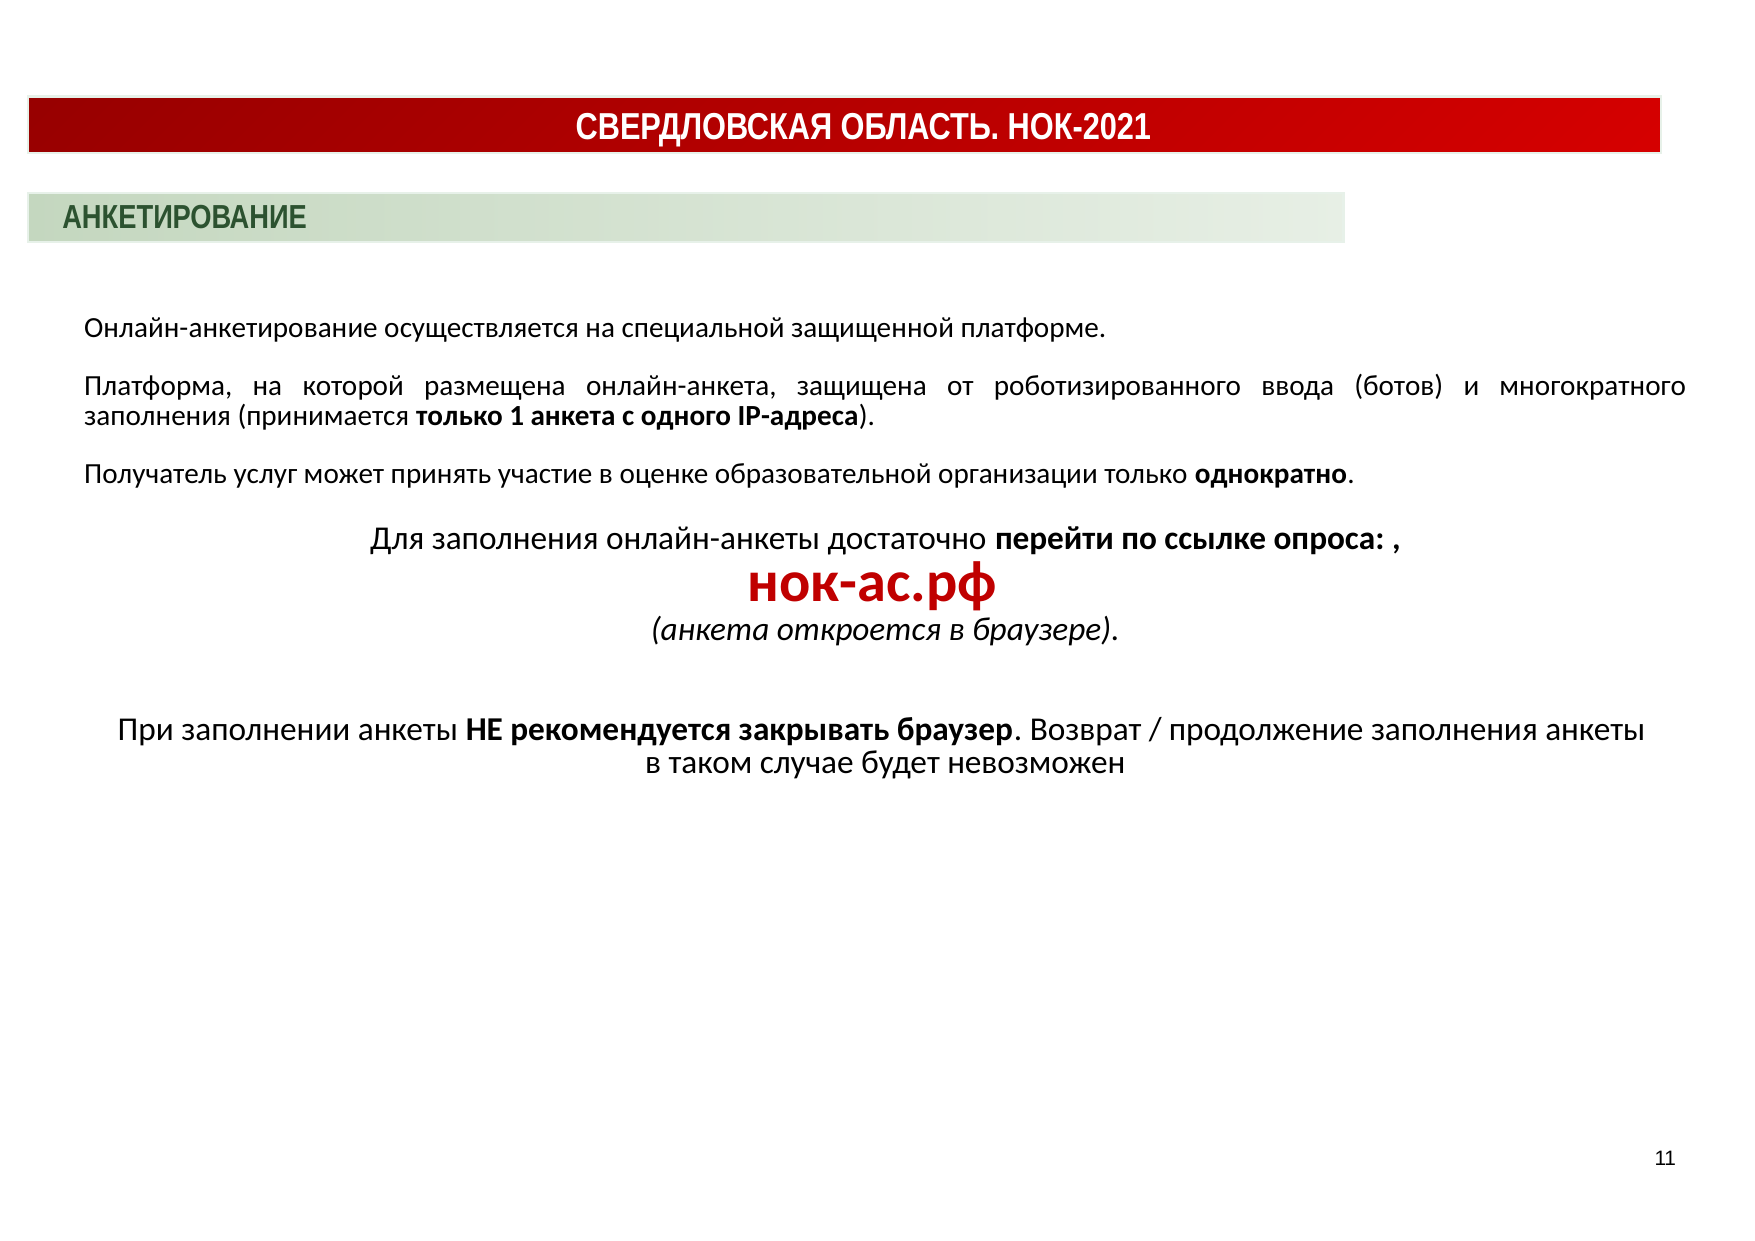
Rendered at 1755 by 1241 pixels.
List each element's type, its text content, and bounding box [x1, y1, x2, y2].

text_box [27, 192, 1344, 243]
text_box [27, 96, 1662, 154]
slide_number 11 [1283, 1136, 1694, 1223]
table_header Онлайн-анкетирование осуществляется на специальной защищенной платформе. Платформа, на которой размещена онлайн-анкета, защищена от роботизированного ввода (ботов) и многократного заполнения (принимается только 1 анкета с одного IP-адреса). Получатель услуг может принять участие в оценке образовательной организации только однократно. Для заполнения онлайн-анкеты достаточно перейти по ссылке опроса: , нок-ас.рф (анкета откроется в браузере). При заполнении анкеты НЕ рекомендуется закрывать браузер. Возврат / продолжение заполнения анкеты в таком случае будет невозможен [78, 276, 1693, 1045]
